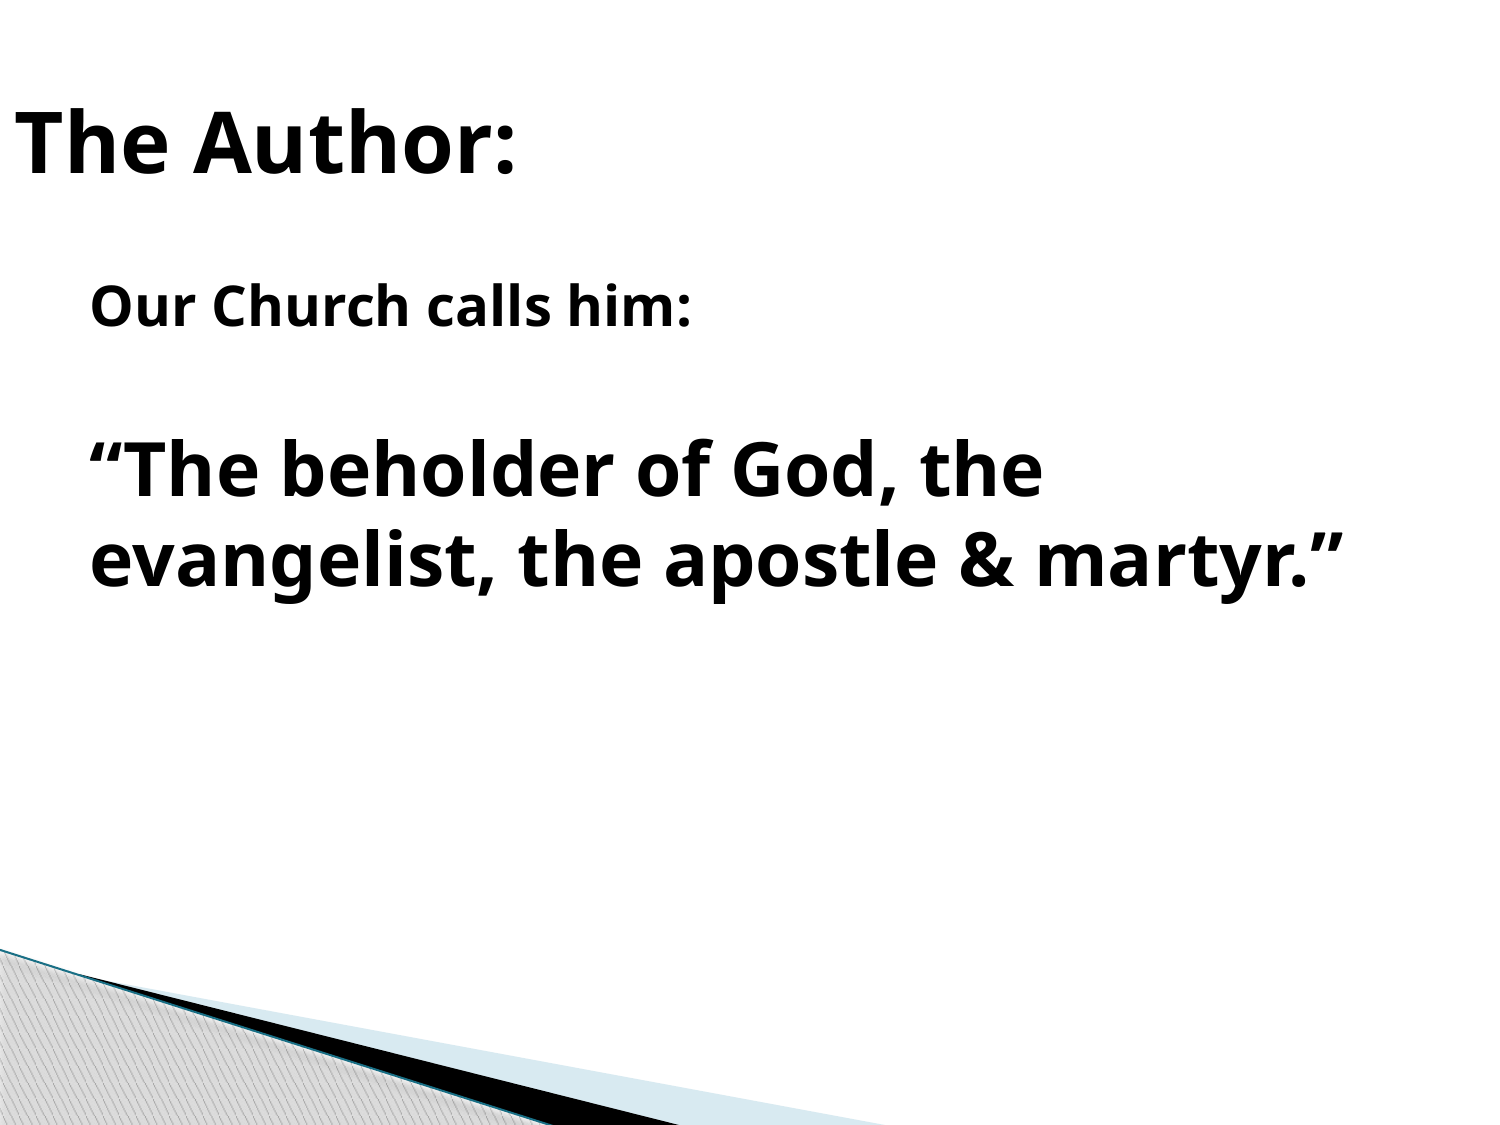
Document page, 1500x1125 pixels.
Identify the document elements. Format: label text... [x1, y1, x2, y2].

list Our Church calls him: “The beholder of God, the evangelist, the apostle & martyr.” [75, 262, 1425, 882]
title The Author: [0, 45, 1425, 233]
